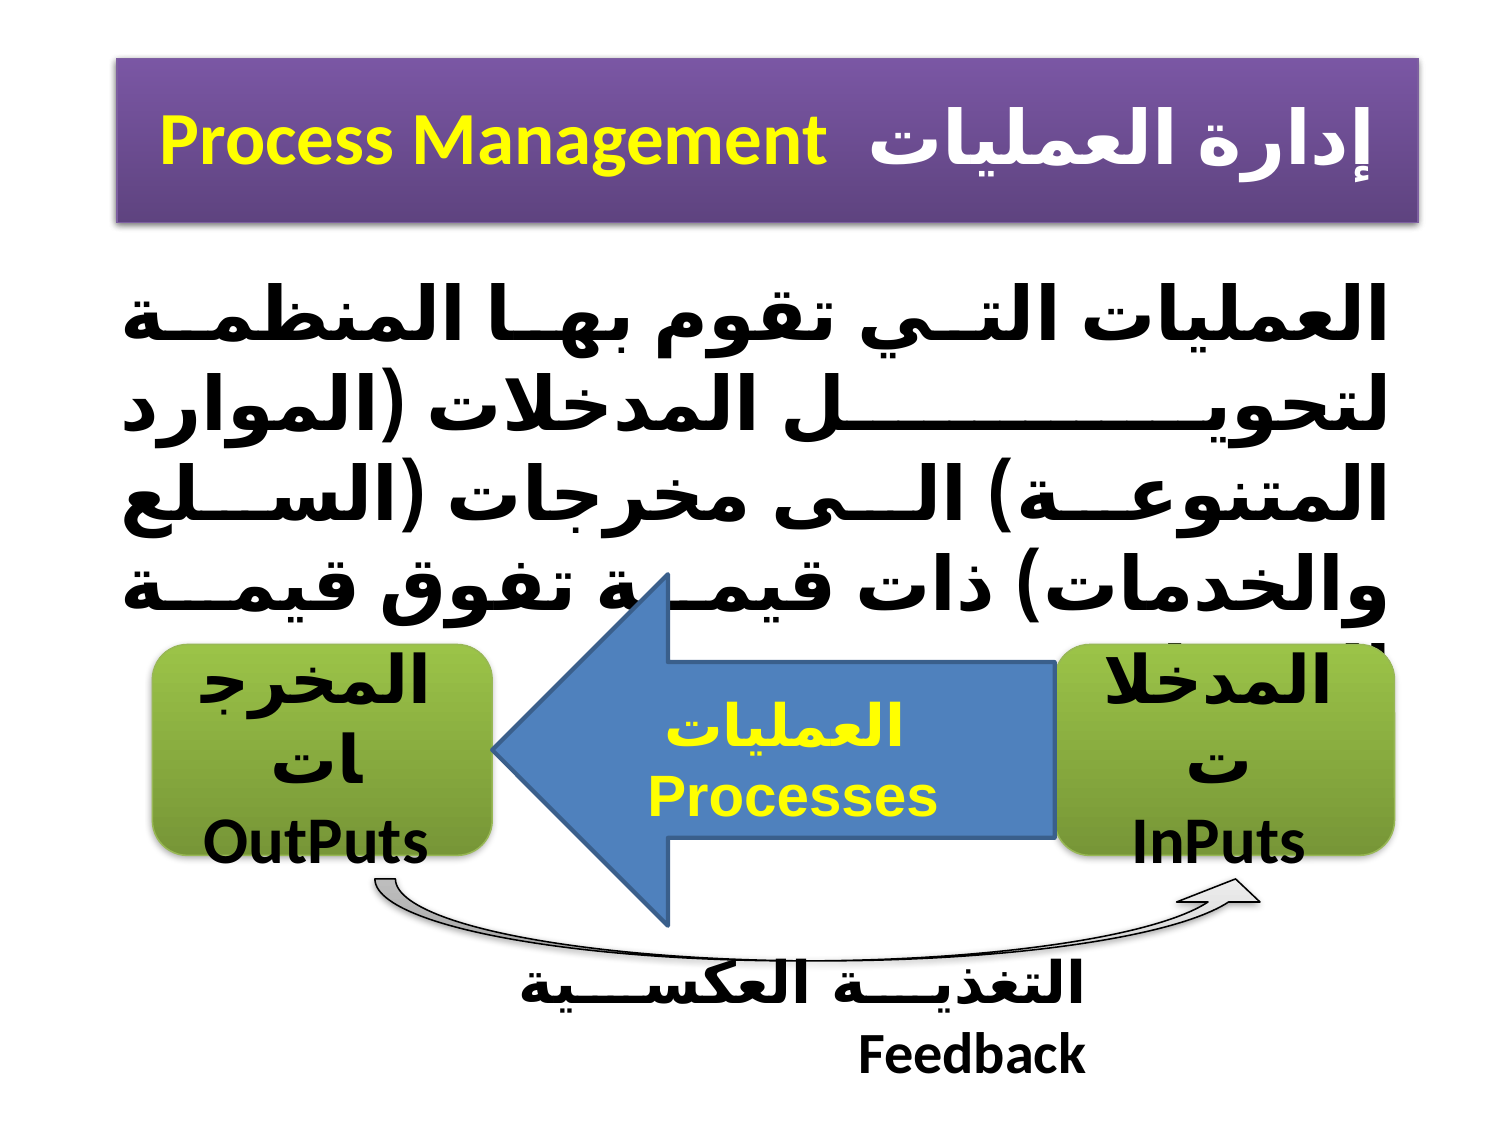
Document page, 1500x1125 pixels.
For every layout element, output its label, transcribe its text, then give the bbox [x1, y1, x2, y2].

text_box العمليات التي تقوم بها المنظمة لتحويل المدخلات (الموارد المتنوعة) الى مخرجات (السلع والخدمات) ذات قيمة تفوق قيمة المدخلات [105, 257, 1407, 723]
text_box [116, 58, 1419, 223]
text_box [374, 878, 1278, 1059]
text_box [491, 573, 1055, 877]
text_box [152, 644, 486, 856]
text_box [1058, 644, 1395, 856]
